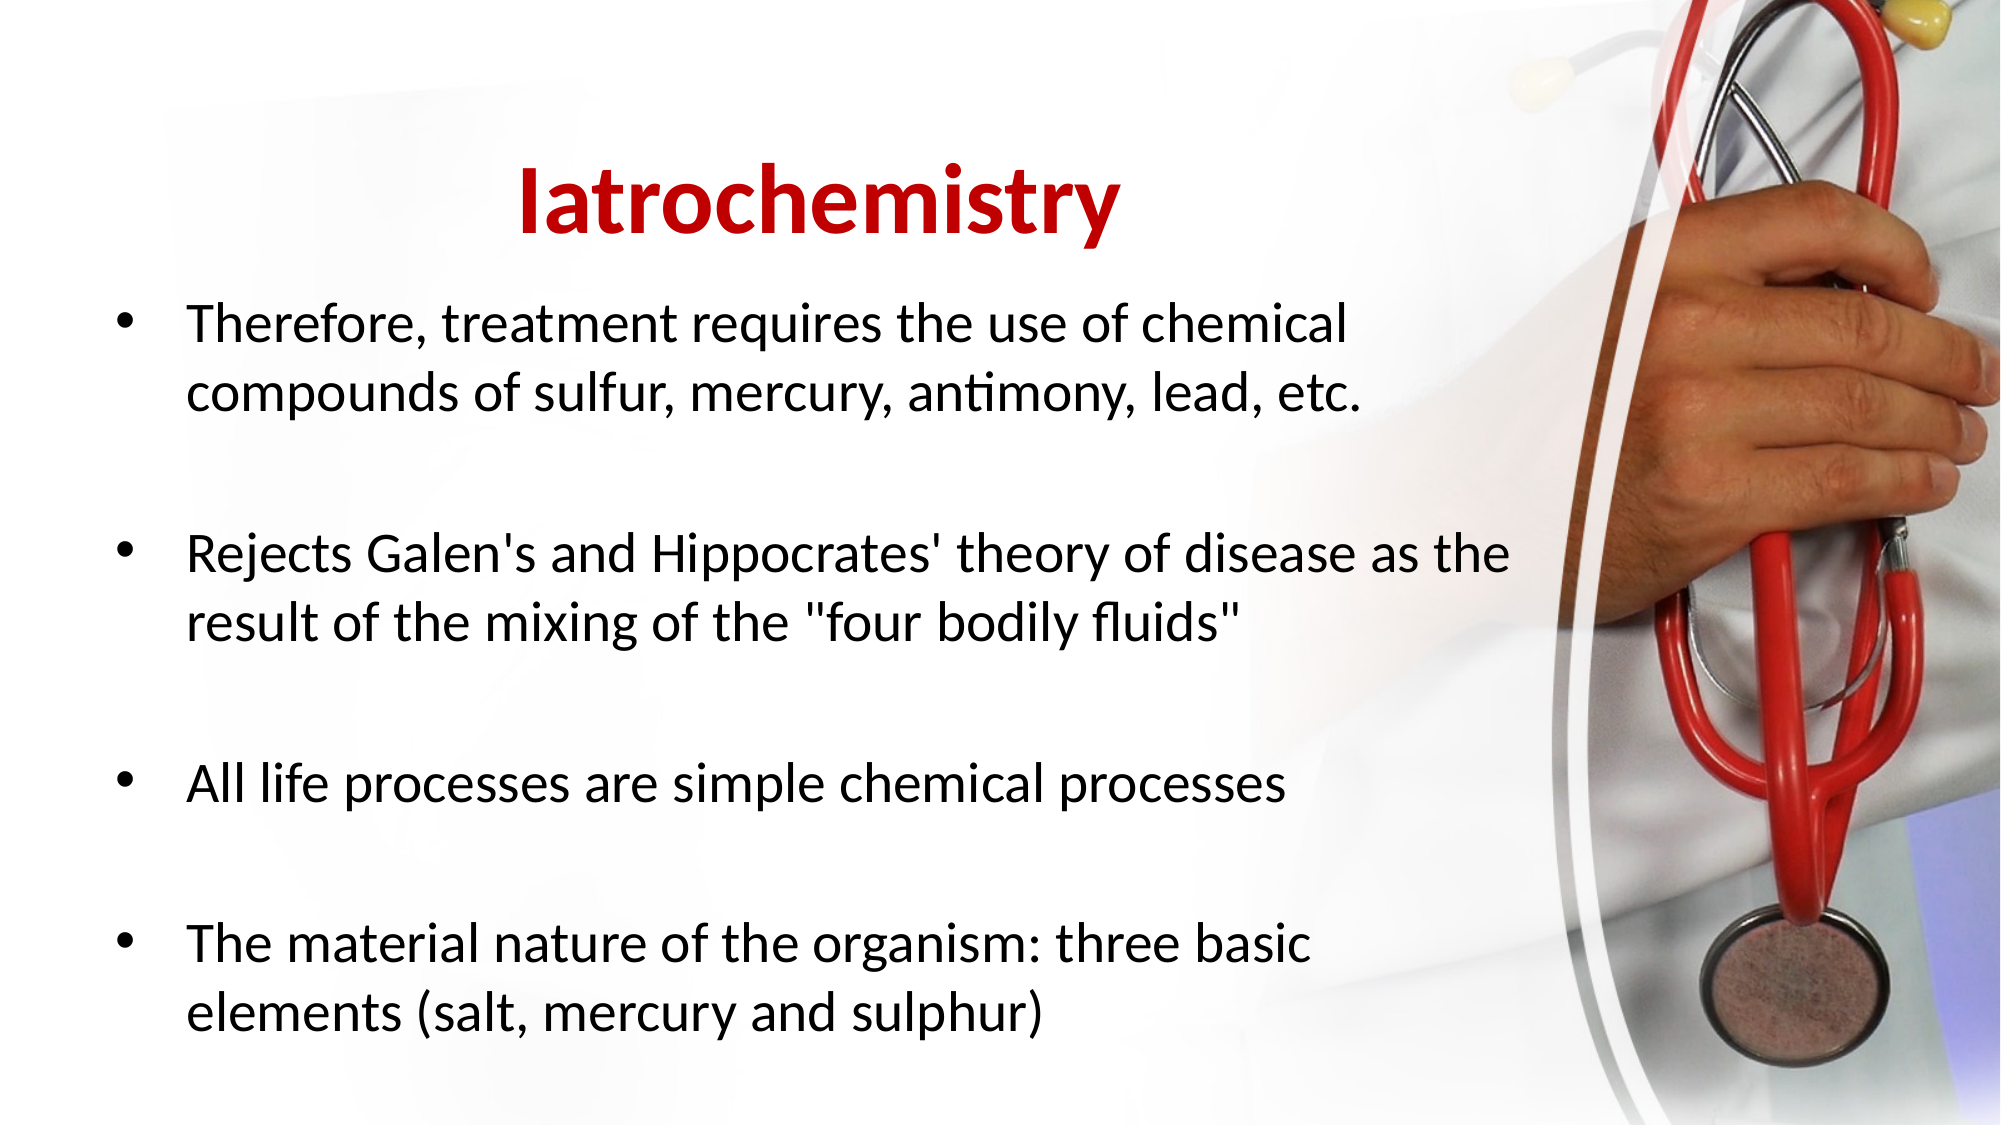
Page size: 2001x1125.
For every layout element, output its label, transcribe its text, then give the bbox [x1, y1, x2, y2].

picture [0, 0, 2001, 1125]
title Iatrochemistry [99, 110, 1540, 278]
list Therefore, treatment requires the use of chemical compounds of sulfur, mercury, antimony, lead, etc. Rejects Galen's and Hippocrates' theory of disease as the result of the mixing of the "four bodily fluids" All life processes are simple chemical processes The material nature of the organism: three basic elements (salt, mercury and sulphur) [100, 277, 1537, 1068]
